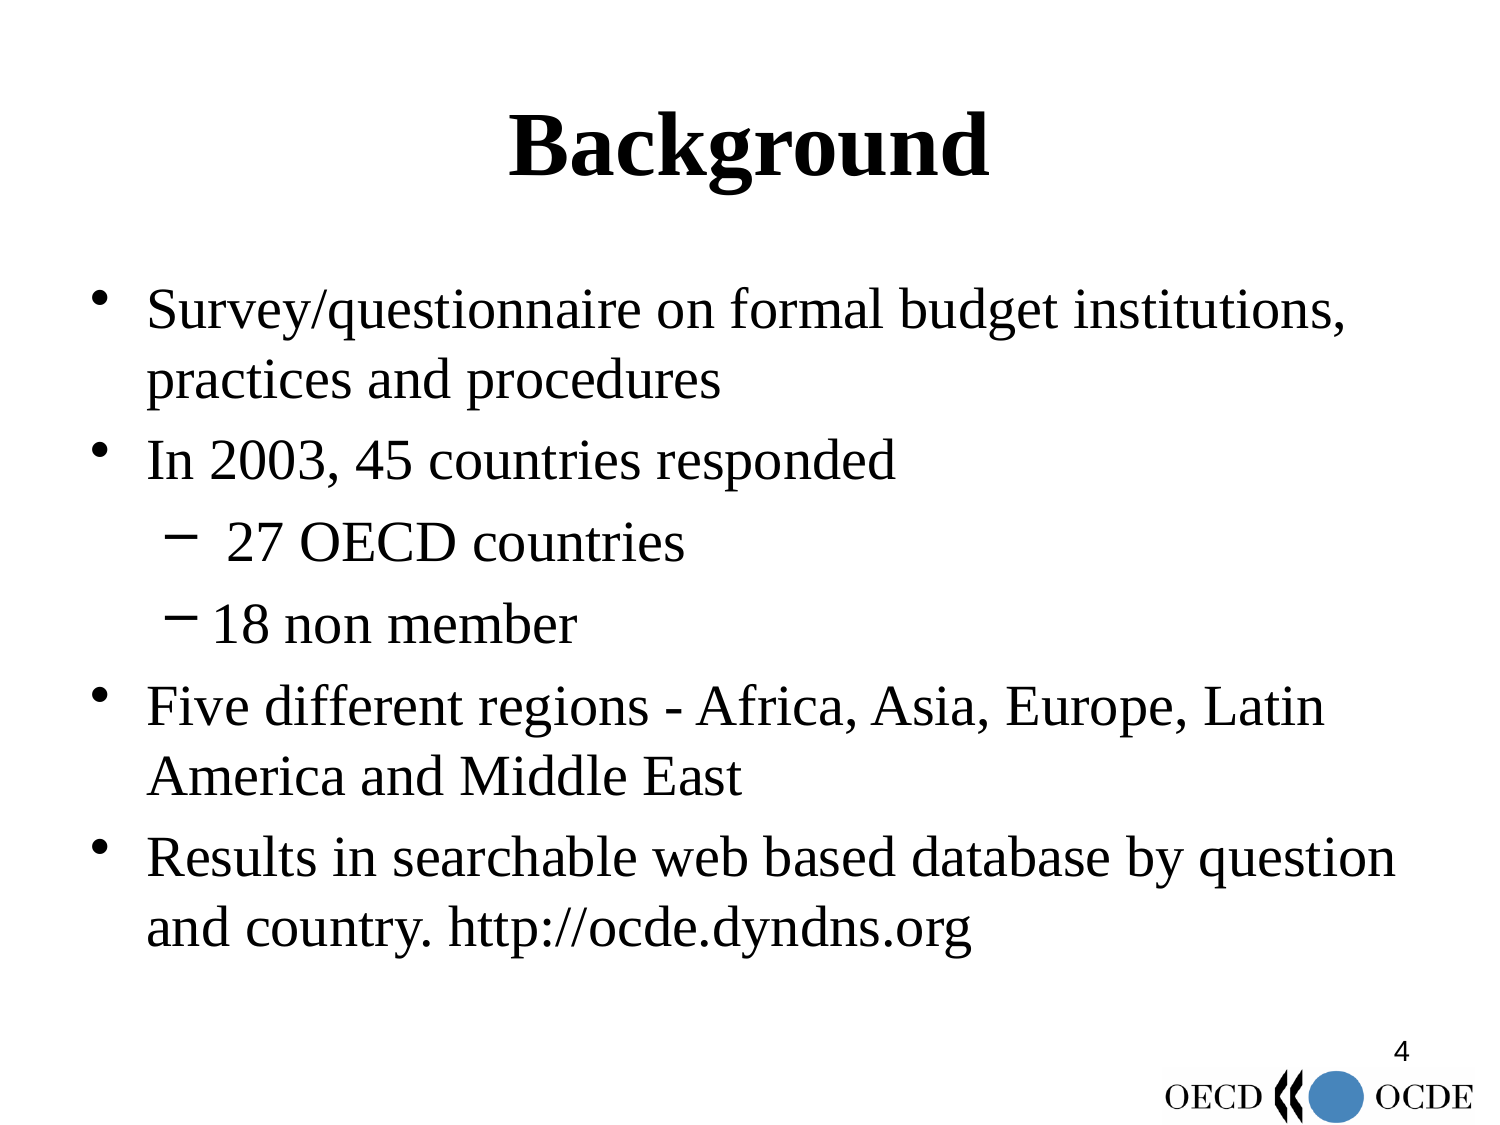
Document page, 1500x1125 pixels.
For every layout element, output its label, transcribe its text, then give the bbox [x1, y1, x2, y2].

slide_number 4 [1074, 1024, 1426, 1103]
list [1162, 1066, 1476, 1125]
title Background [74, 44, 1426, 233]
list Survey/questionnaire on formal budget institutions, practices and procedures In 2003, 45 countries responded 27 OECD countries 18 non member Five different regions - Africa, Asia, Europe, Latin America and Middle East Results in searchable web based database by question and country. http://ocde.dyndns.org [74, 262, 1451, 1006]
